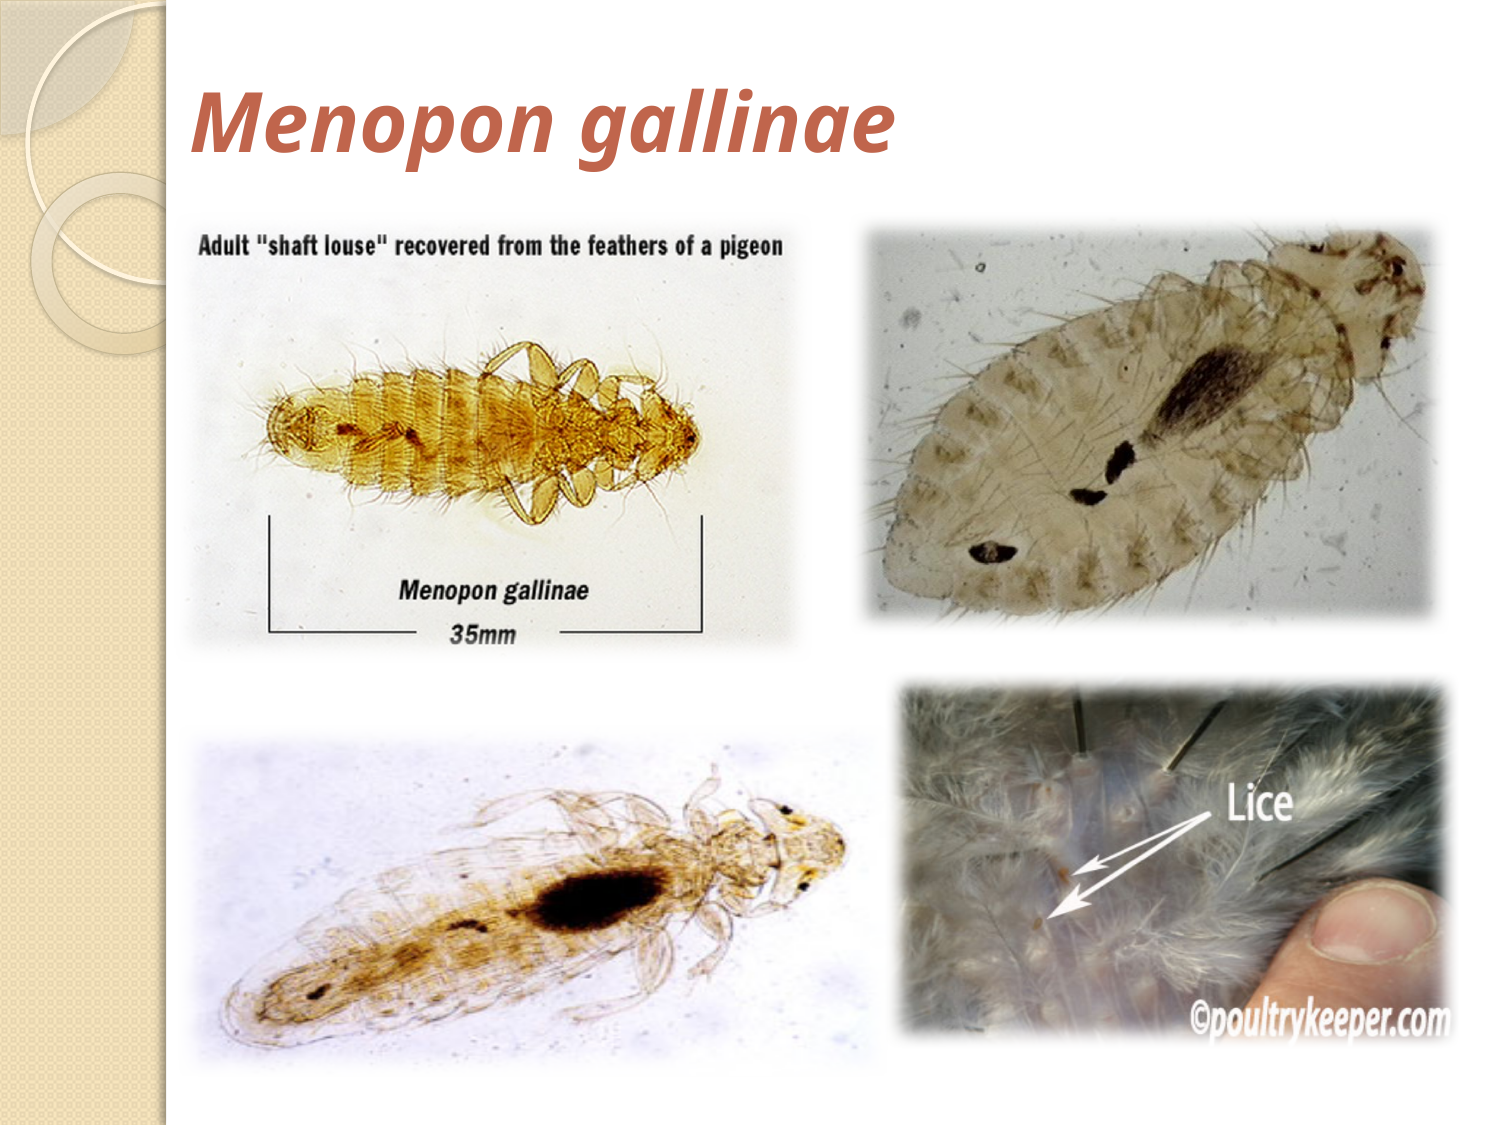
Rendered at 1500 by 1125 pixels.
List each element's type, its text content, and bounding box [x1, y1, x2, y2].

picture [174, 212, 859, 1125]
picture [884, 669, 1460, 1051]
title Menopon gallinae [174, 24, 965, 213]
picture [849, 212, 1451, 635]
